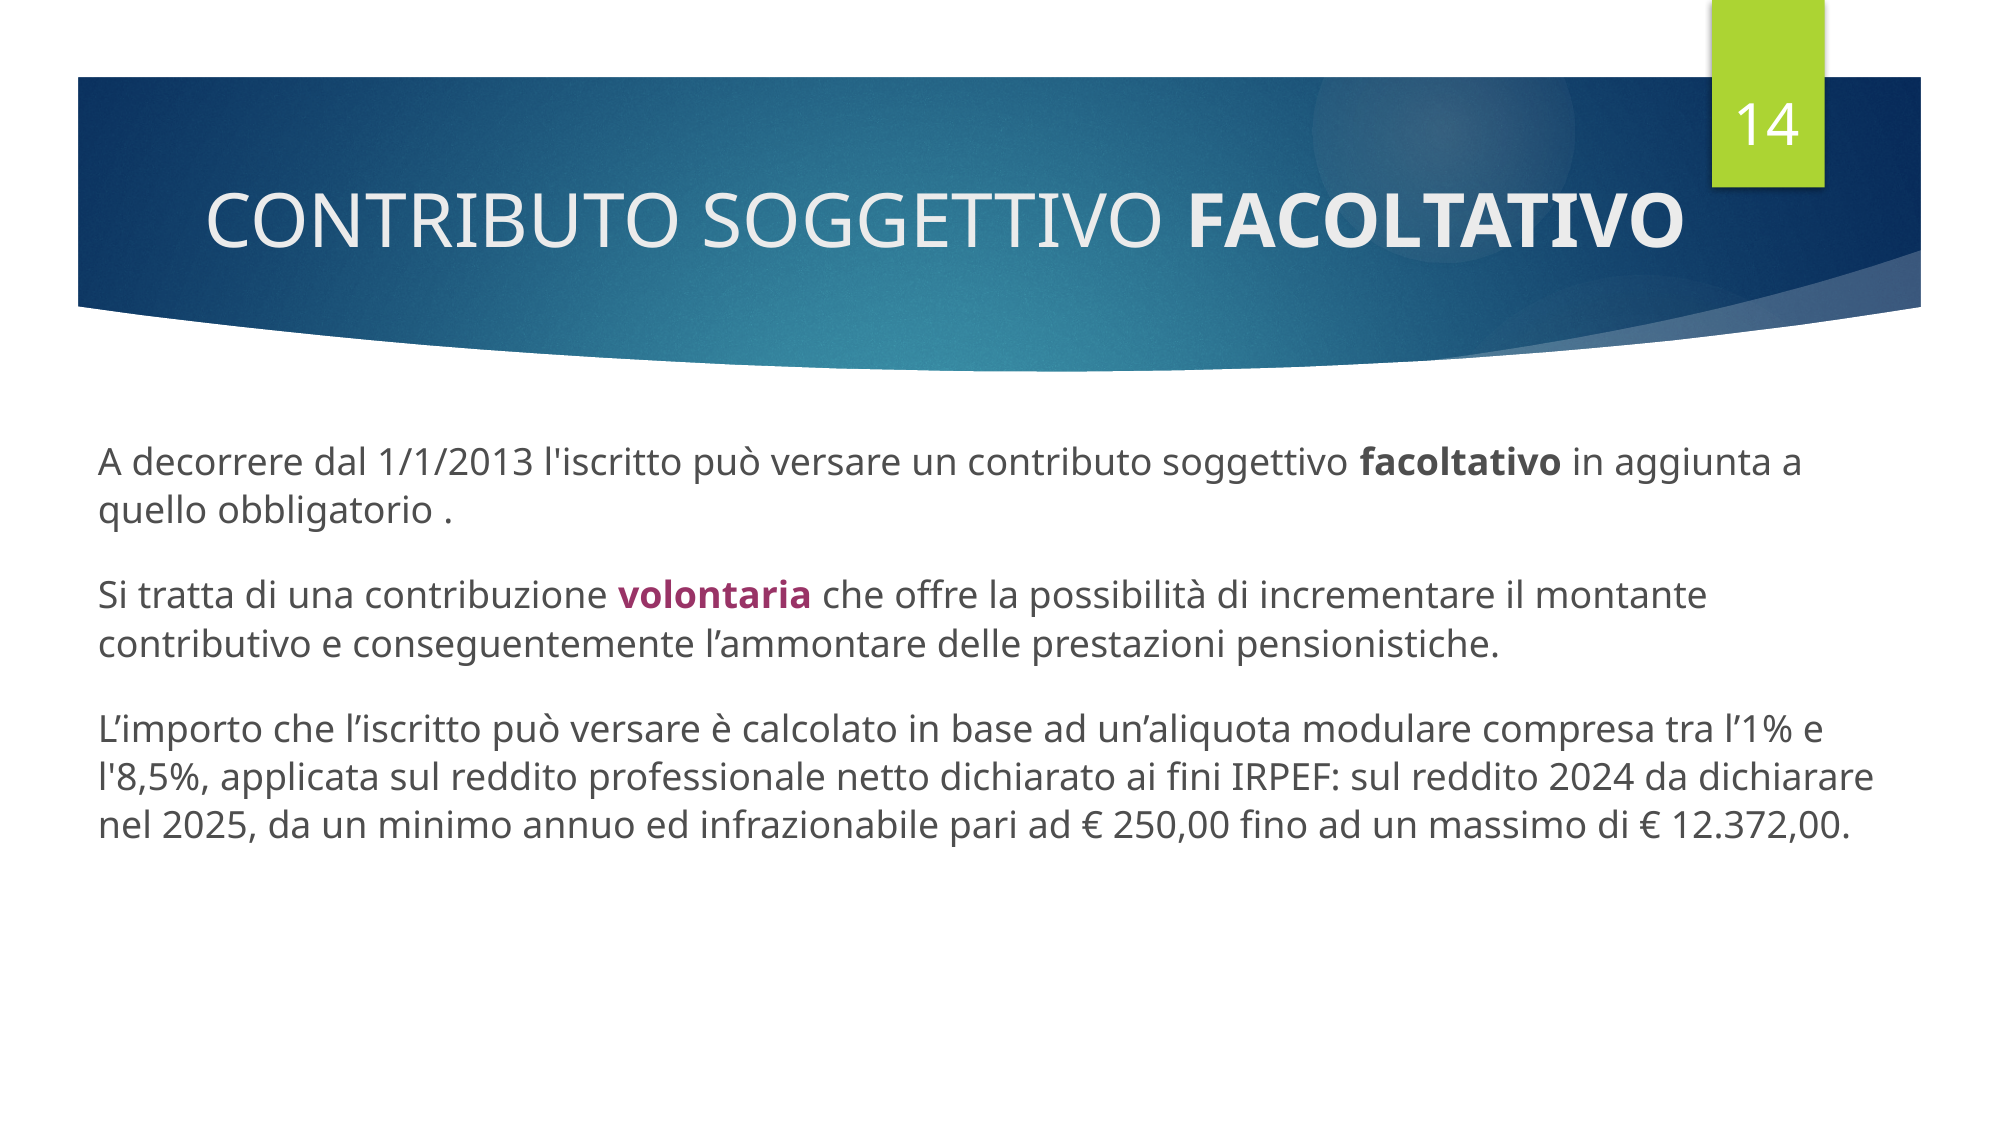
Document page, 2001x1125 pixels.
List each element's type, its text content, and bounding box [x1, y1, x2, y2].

slide_number 14 [1698, 48, 1836, 175]
title CONTRIBUTO SOGGETTIVO FACOLTATIVO [189, 159, 1715, 276]
list A decorrere dal 1/1/2013 l'iscritto può versare un contributo soggettivo facoltativo in aggiunta a quello obbligatorio . Si tratta di una contribuzione volontaria che offre la possibilità di incrementare il montante contributivo e conseguentemente l’ammontare delle prestazioni pensionistiche. L’importo che l’iscritto può versare è calcolato in base ad un’aliquota modulare compresa tra l’1% e l'8,5%, applicata sul reddito professionale netto dichiarato ai fini IRPEF: sul reddito 2024 da dichiarare nel 2025, da un minimo annuo ed infrazionabile pari ad € 250,00 fino ad un massimo di € 12.372,00. [82, 427, 1922, 988]
